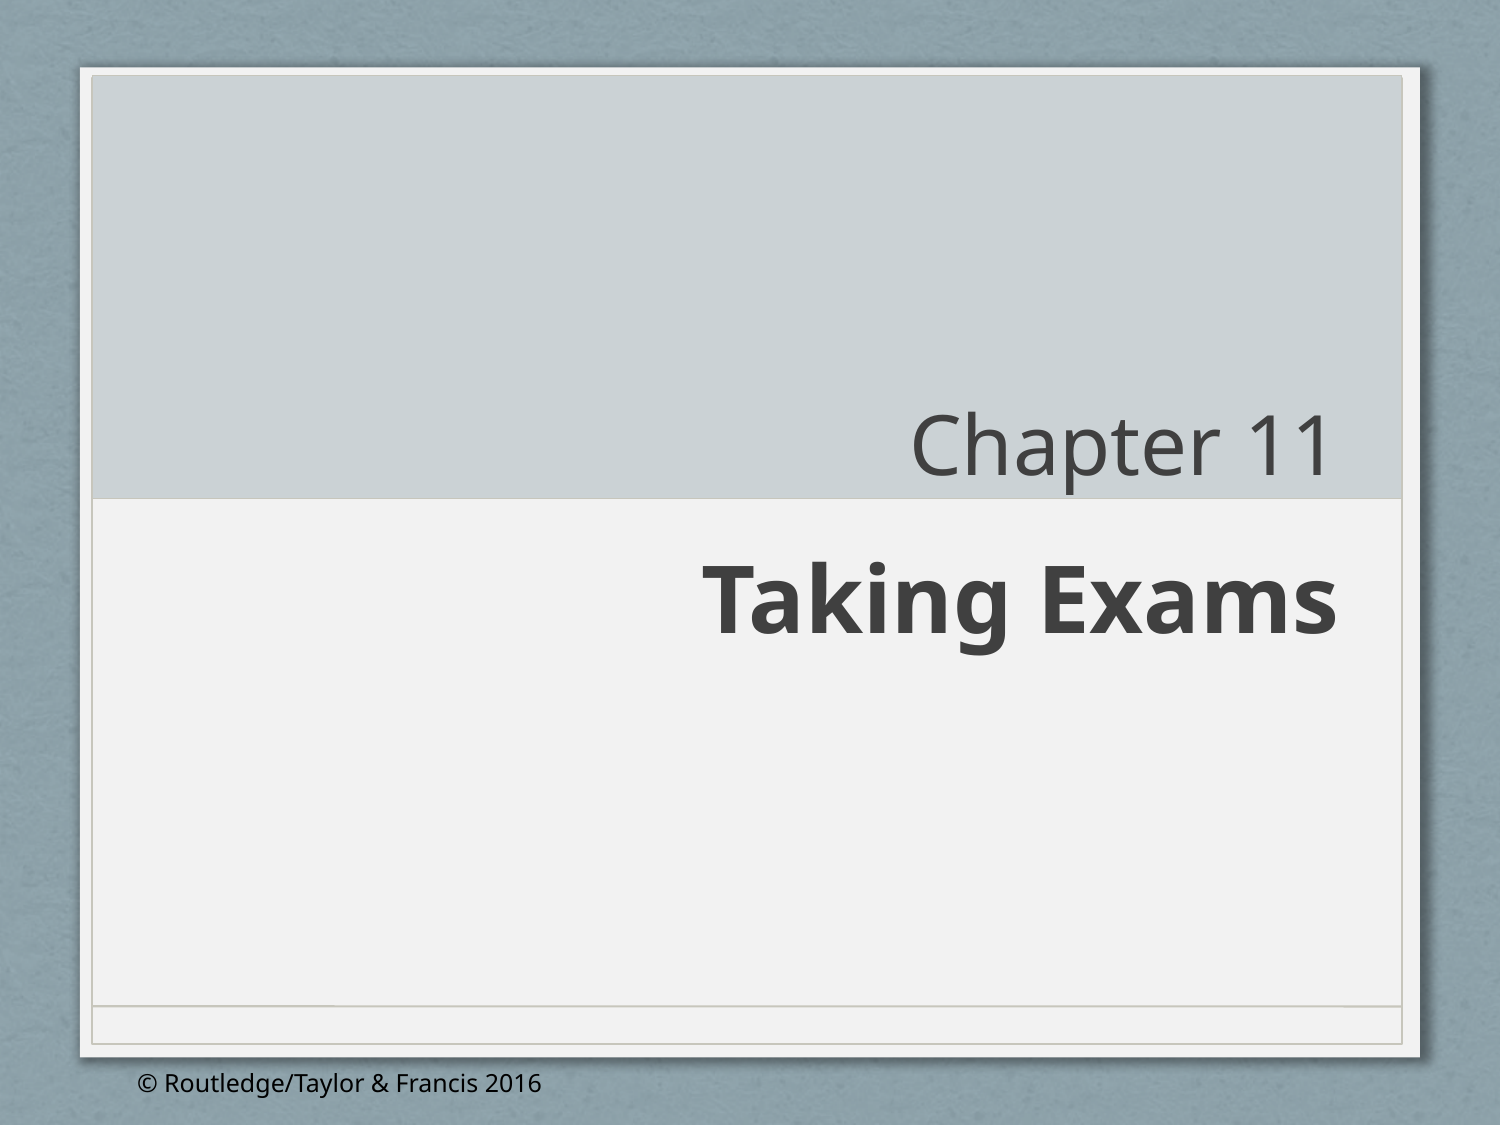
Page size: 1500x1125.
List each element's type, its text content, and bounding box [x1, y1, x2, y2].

subtitle Taking Exams [435, 532, 1355, 740]
title Chapter 11 [149, 184, 1355, 501]
footer © Routledge/Taylor & Francis 2016 [34, 1052, 558, 1113]
